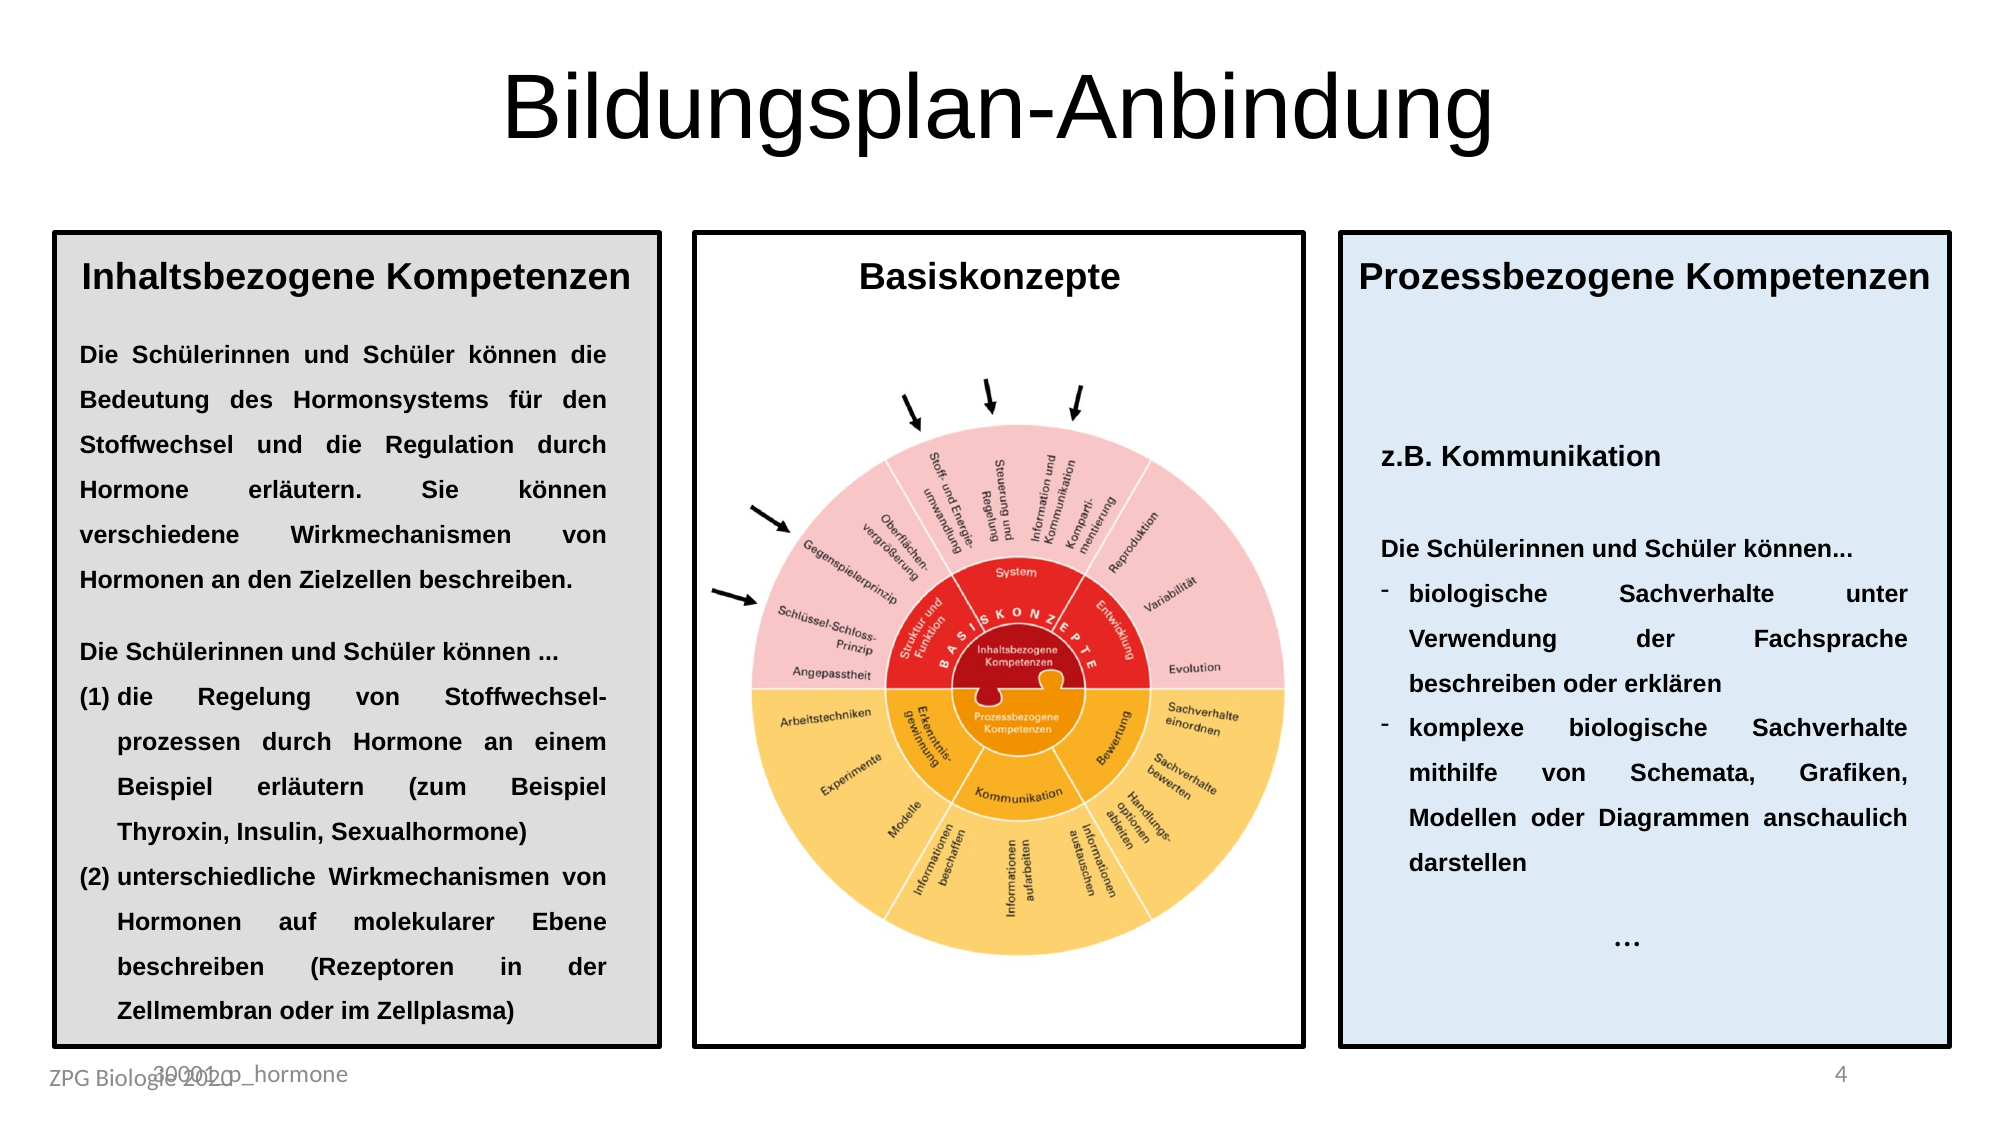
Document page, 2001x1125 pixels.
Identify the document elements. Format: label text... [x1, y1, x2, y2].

title Bildungsplan-Anbindung [0, 35, 1999, 183]
text_box Basiskonzepte [705, 244, 1274, 305]
text_box Inhaltsbezogene Kompetenzen [54, 244, 660, 305]
text_box [54, 305, 660, 1046]
text_box Die Schülerinnen und Schüler können ... die Regelung von Stoffwechsel-prozessen durch Hormone an einem Beispiel erläutern (zum Beispiel Thyroxin, Insulin, Sexualhormone) unterschiedliche Wirkmechanismen von Hormonen auf molekularer Ebene beschreiben (Rezeptoren in der Zellmembran oder im Zellplasma) [64, 613, 623, 1033]
text_box ... [1440, 901, 1815, 962]
text_box [54, 232, 660, 244]
text_box [694, 232, 1304, 1046]
slide_number 30001_p_hormone [137, 1042, 588, 1103]
text_box Prozessbezogene Kompetenzen [1336, 244, 1953, 305]
slide_number 4 [1412, 1042, 1863, 1103]
text_box Die Schülerinnen und Schüler können die Bedeutung des Hormonsystems für den Stoffwechsel und die Regulation durch Hormone erläutern. Sie können verschiedene Wirkmechanismen von Hormonen an den Zielzellen beschreiben. [64, 316, 623, 601]
footer ZPG Biologie 2020 [34, 1046, 1966, 1107]
picture [703, 378, 1295, 973]
text_box [1340, 305, 1950, 1046]
text_box [1340, 232, 1950, 244]
text_box z.B. Kommunikation Die Schülerinnen und Schüler können... biologische Sachverhalte unter Verwendung der Fachsprache beschreiben oder erklären komplexe biologische Sachverhalte mithilfe von Schemata, Grafiken, Modellen oder Diagrammen anschaulich darstellen [1366, 412, 1924, 929]
